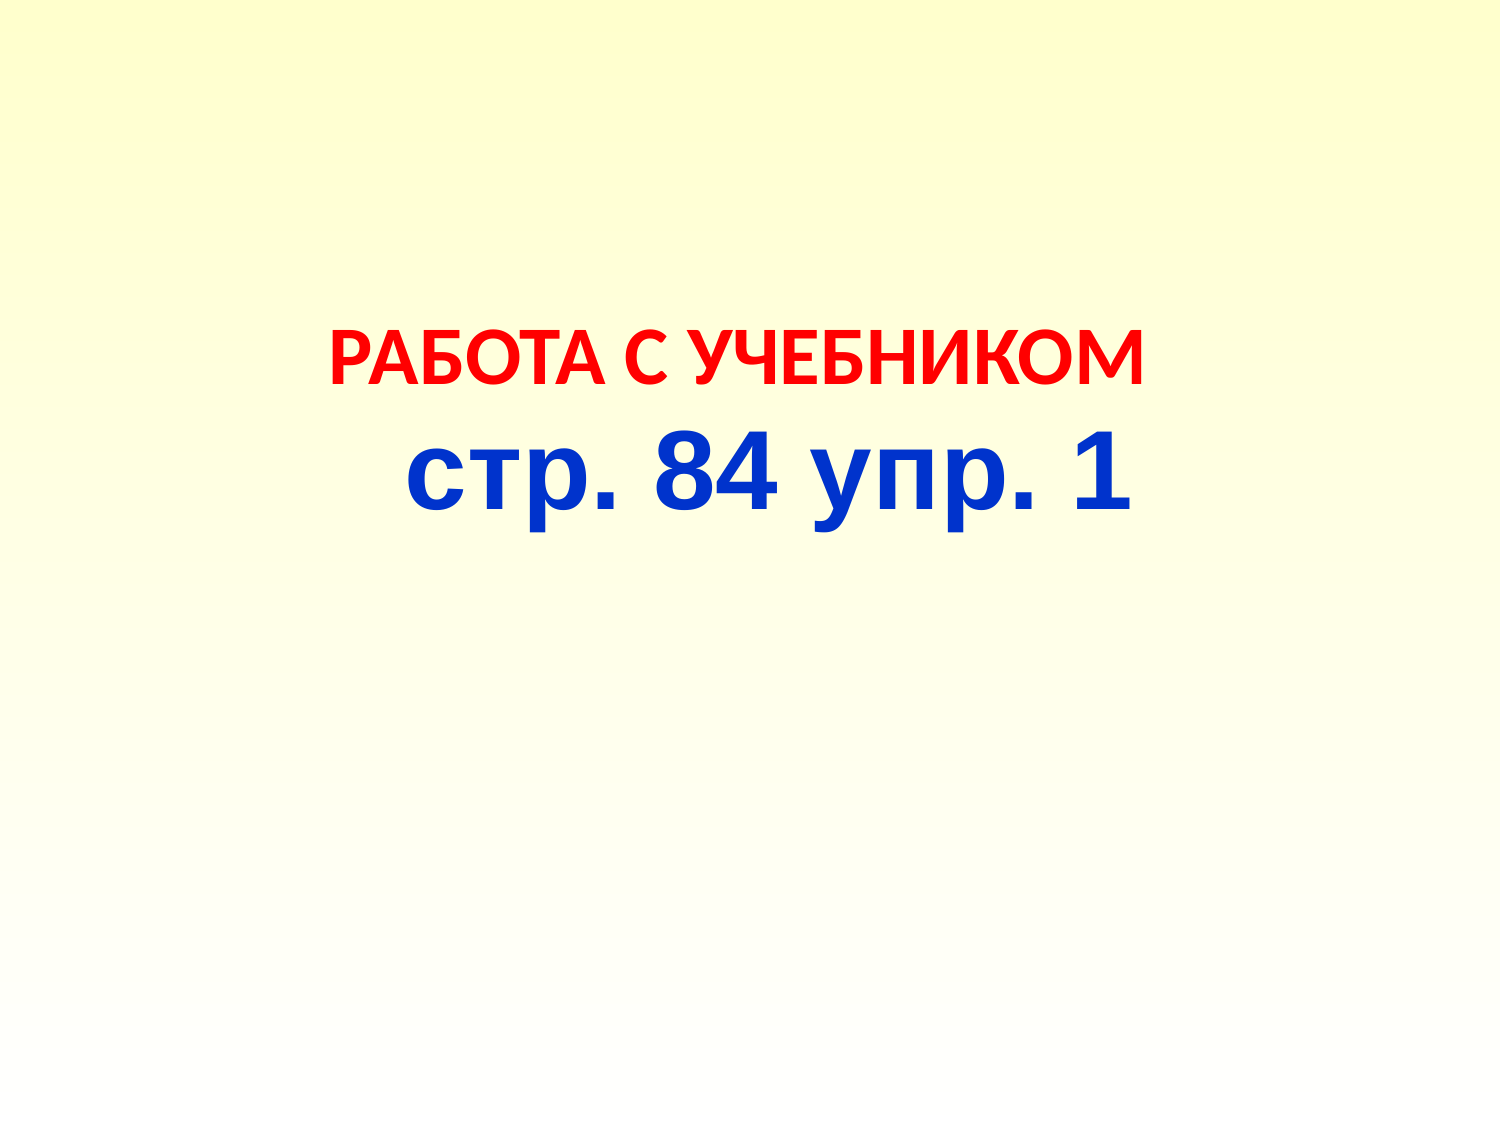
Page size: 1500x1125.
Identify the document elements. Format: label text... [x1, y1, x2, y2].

subtitle РАБОТА С УЧЕБНИКОМ стр. 84 упр. 1 [64, 196, 1412, 976]
